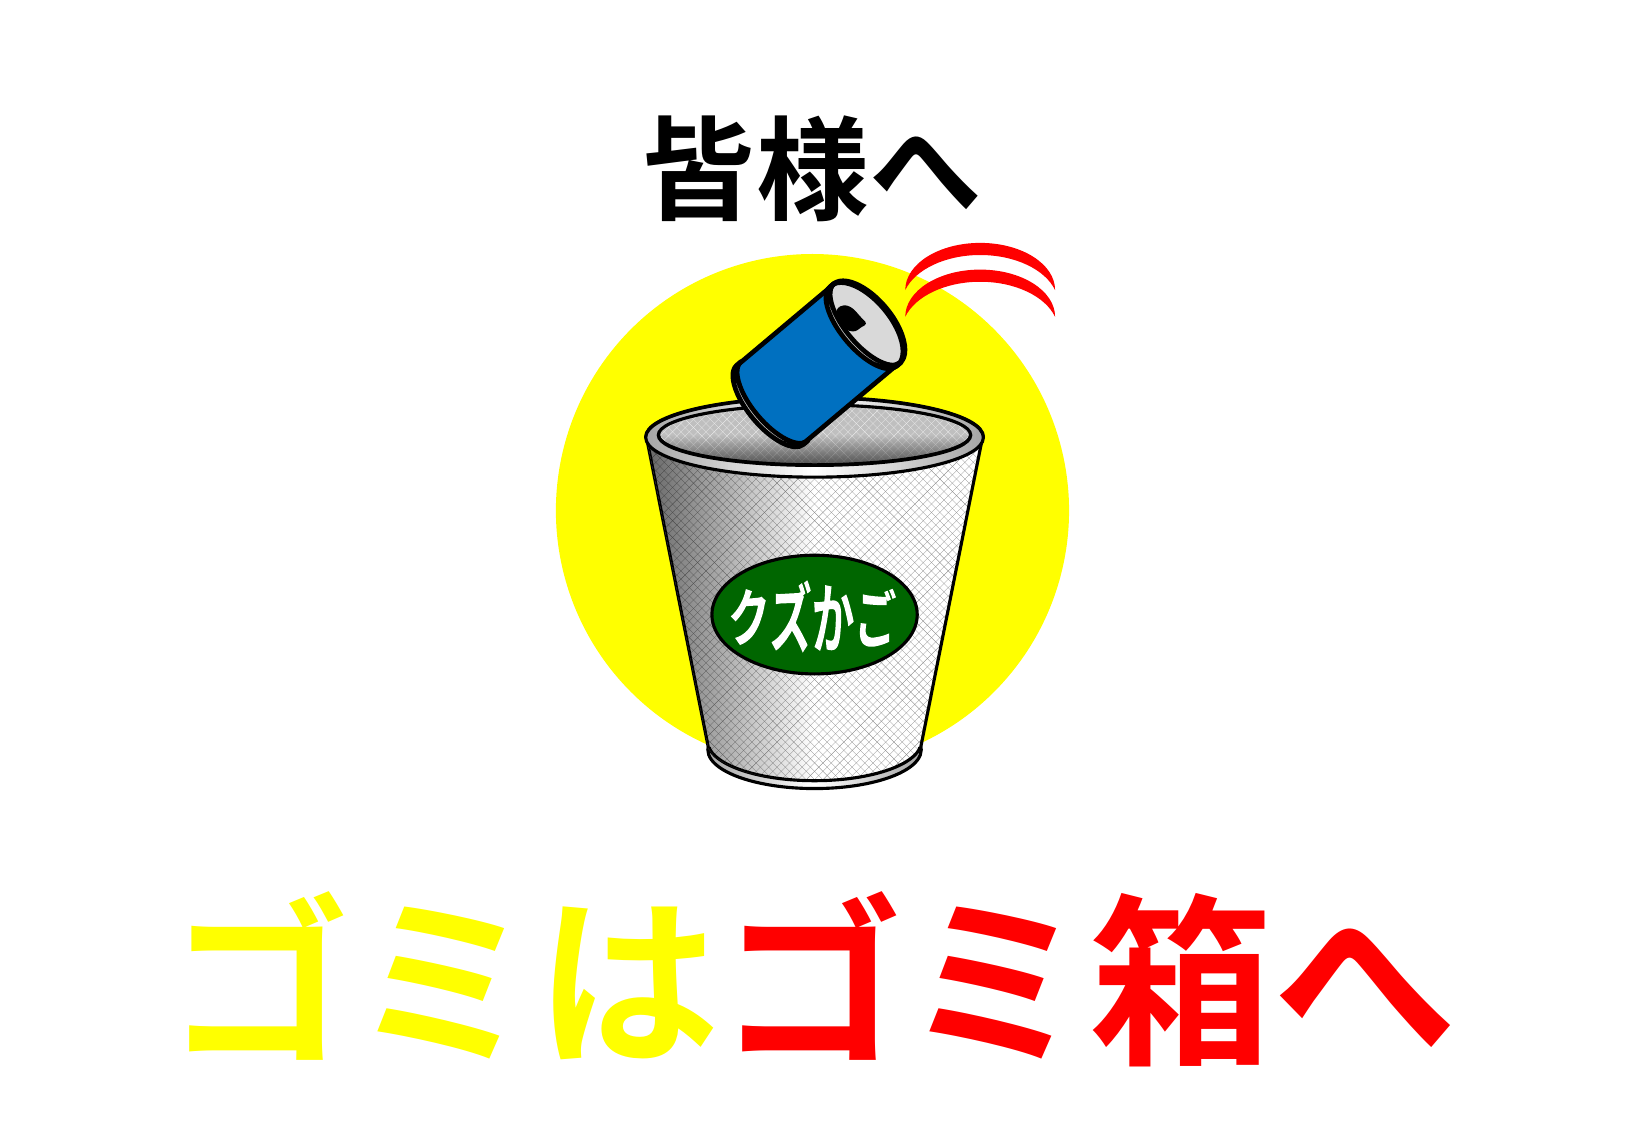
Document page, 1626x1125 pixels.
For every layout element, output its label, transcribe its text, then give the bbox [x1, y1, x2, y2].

text_box ゴミはゴミ箱へ [0, 859, 1625, 1094]
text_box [555, 242, 1070, 789]
text_box 皆様へ [0, 91, 1625, 242]
